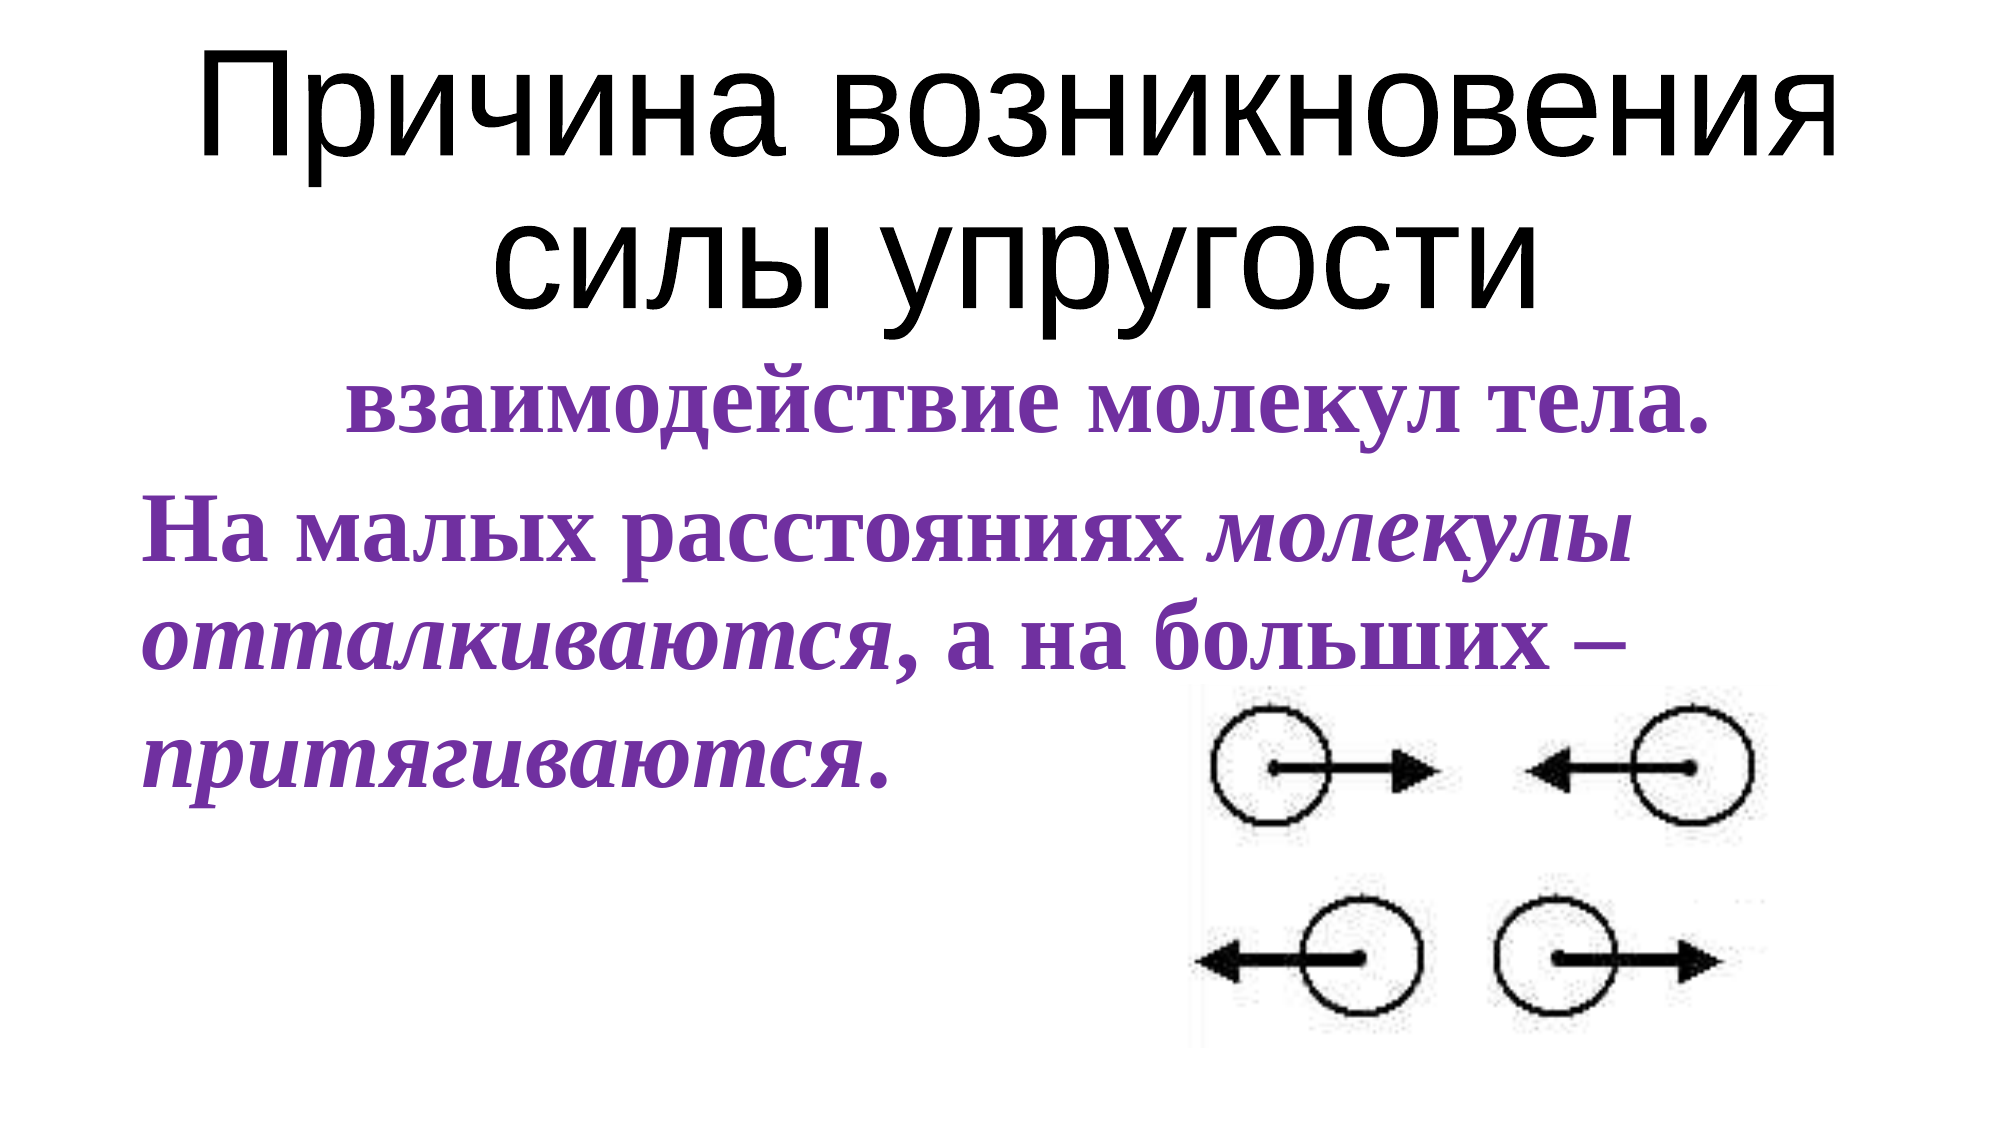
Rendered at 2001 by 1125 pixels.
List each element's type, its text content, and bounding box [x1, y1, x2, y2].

list взаимодействие молекул тела. На малых расстояниях молекулы отталкиваются, а на больших – притягиваются. [128, 339, 1954, 685]
picture [1180, 684, 1778, 1048]
